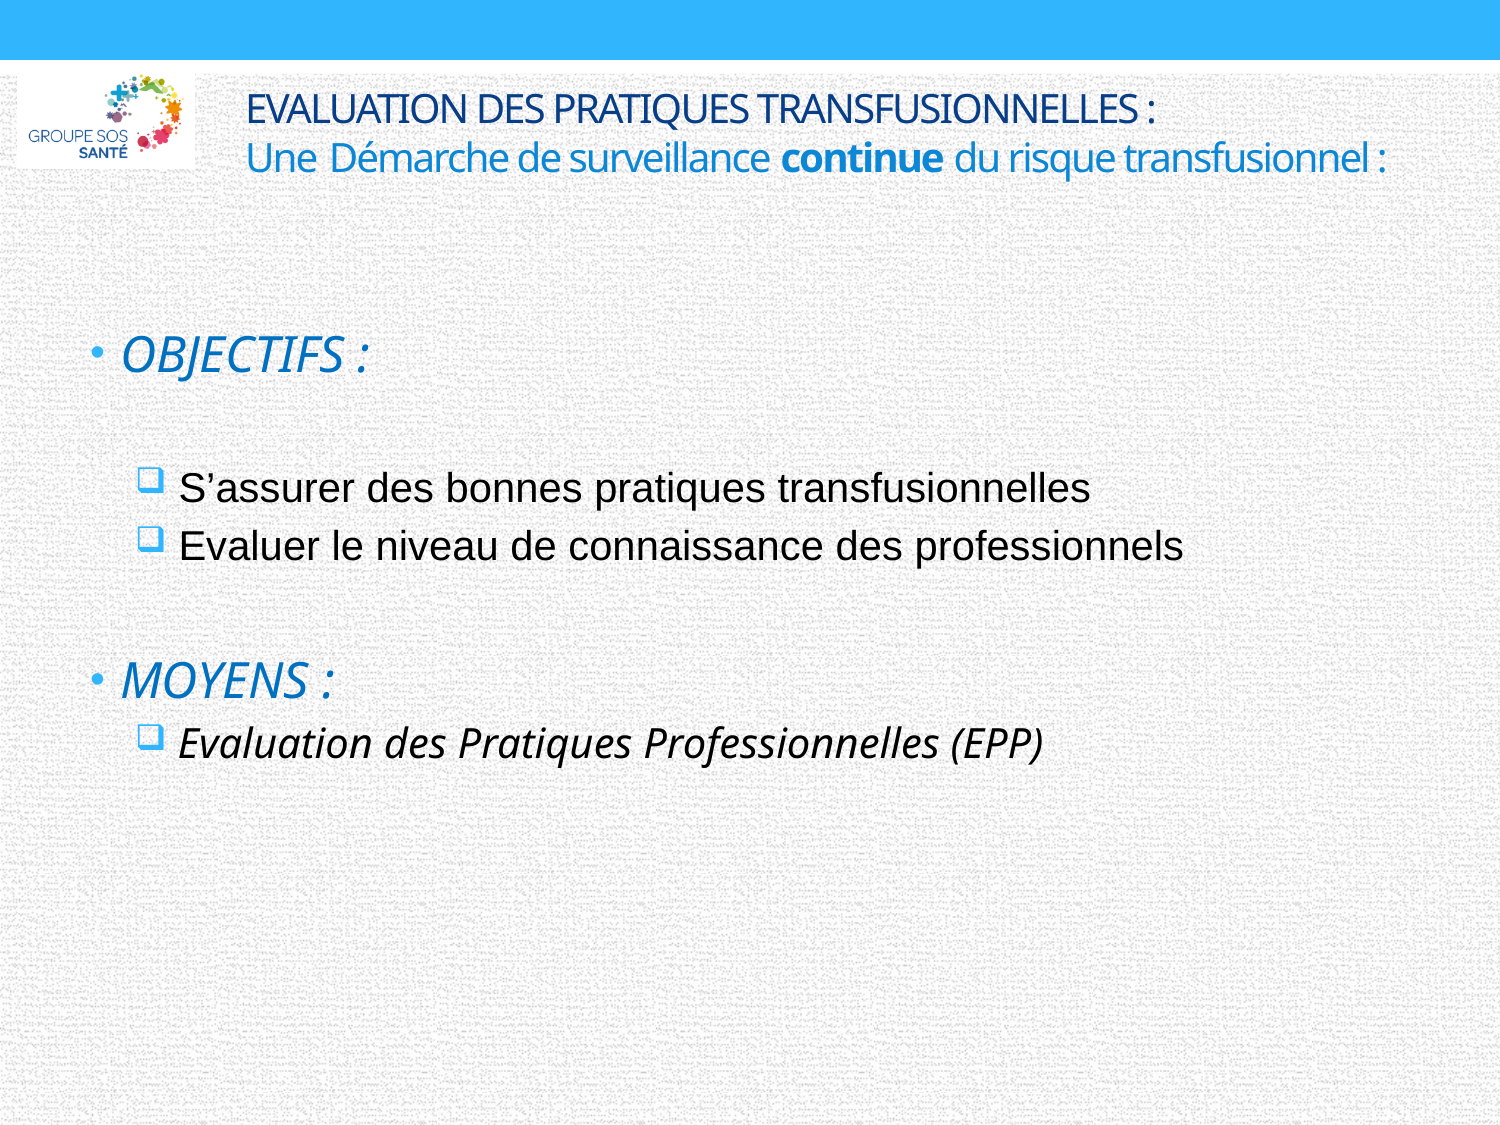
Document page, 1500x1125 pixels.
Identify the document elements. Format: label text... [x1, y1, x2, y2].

title EVALUATION DES PRATIQUES TRANSFUSIONNELLES : Une Démarche de surveillance continue du risque transfusionnel : [230, 68, 1424, 244]
list OBJECTIFS : S’assurer des bonnes pratiques transfusionnelles Evaluer le niveau de connaissance des professionnels MOYENS : Evaluation des Pratiques Professionnelles (EPP) [75, 314, 1425, 1063]
picture [17, 63, 195, 170]
